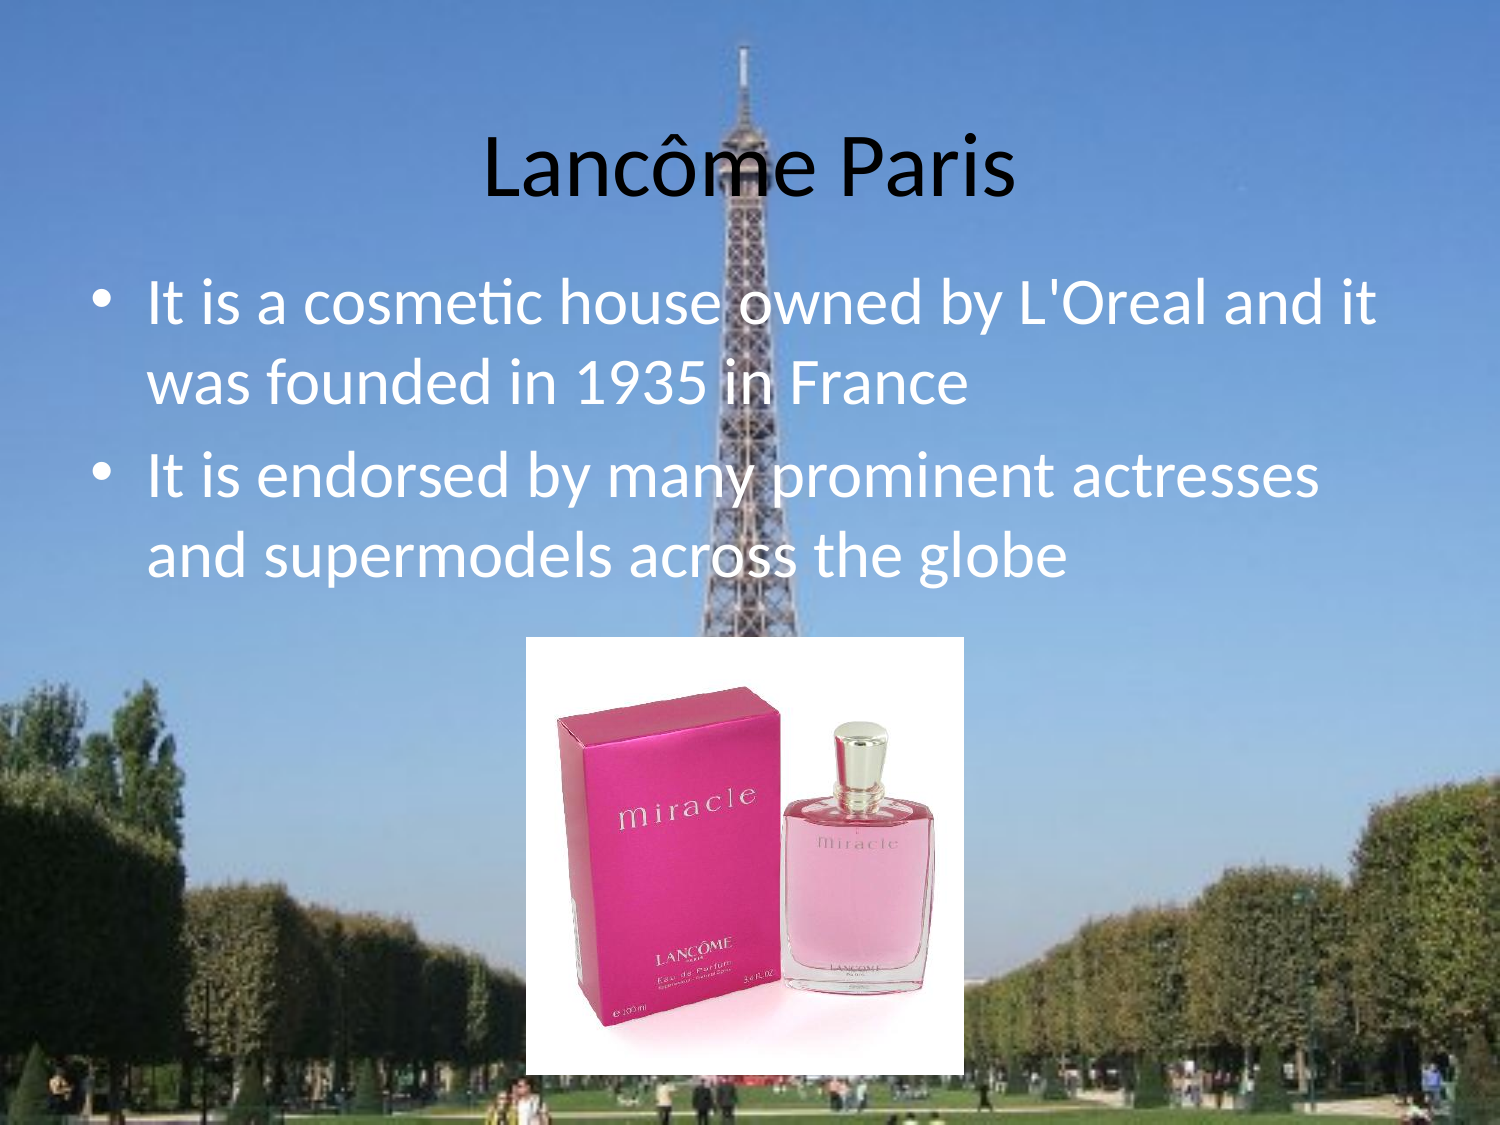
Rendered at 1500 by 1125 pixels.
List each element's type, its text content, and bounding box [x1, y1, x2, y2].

picture [0, 0, 1500, 1125]
list It is a cosmetic house owned by L'Oreal and it was founded in 1935 in France It is endorsed by many prominent actresses and supermodels across the globe [74, 249, 1426, 1006]
title Lancôme Paris [74, 44, 1426, 249]
